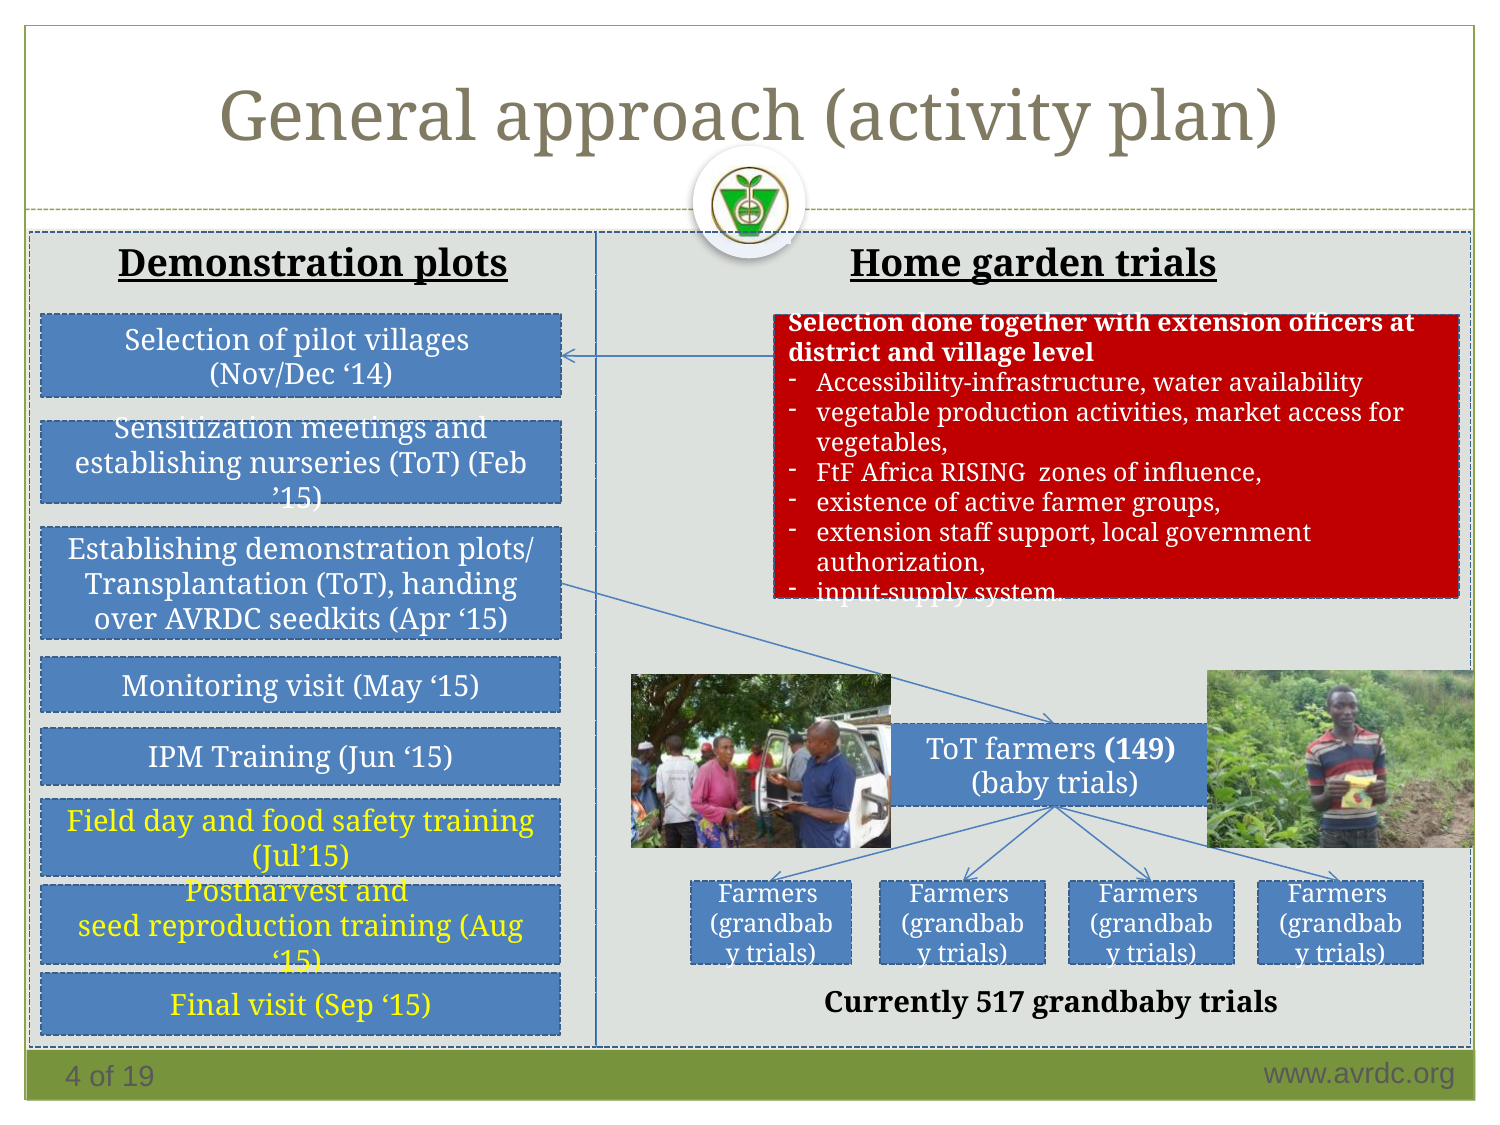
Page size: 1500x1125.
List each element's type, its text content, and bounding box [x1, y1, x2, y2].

text_box Farmers (grandbaby trials) [1068, 891, 1235, 965]
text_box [1054, 806, 1341, 882]
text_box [768, 806, 959, 882]
picture [1207, 669, 1474, 848]
text_box Selection of pilot villages (Nov/Dec ‘14) [40, 313, 562, 398]
text_box Field day and food safety training (Jul’15) [40, 798, 561, 877]
text_box Final visit (Sep ‘15) [40, 972, 561, 1036]
text_box Sensitization meetings and establishing nurseries (ToT) (Feb ’15) [40, 420, 562, 504]
text_box Farmers (grandbaby trials) [690, 880, 852, 965]
text_box Monitoring visit (May ‘15) [40, 656, 553, 713]
picture [711, 165, 791, 231]
text_box Farmers (grandbaby trials) [1257, 880, 1424, 965]
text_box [962, 806, 1049, 882]
text_box ToT farmers (149) (baby trials) [897, 723, 1200, 803]
text_box Selection done together with extension officers at district and village level Accessibility-infrastructure, water availability vegetable production activities, market access for vegetables, FtF Africa RISING zones of influence, existence of active farmer groups, extension staff support, local government authorization, input-supply system. [773, 314, 1460, 599]
text_box Home garden trials [601, 733, 1471, 1048]
text_box Demonstration plots [29, 231, 595, 1048]
text_box Establishing demonstration plots/ Transplantation (ToT), handing over AVRDC seedkits (Apr ‘15) [40, 526, 562, 640]
text_box Farmers (grandbaby trials) [879, 891, 1046, 965]
picture [631, 674, 892, 848]
title General approach (activity plan) [49, 37, 1450, 162]
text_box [560, 582, 1056, 724]
text_box Postharvest and seed reproduction training (Aug ‘15) [40, 884, 561, 965]
text_box Currently 517 grandbaby trials [773, 975, 1329, 1026]
slide_number 4 of 19 [50, 1049, 450, 1100]
text_box IPM Training (Jun ‘15) [40, 727, 561, 786]
text_box Home garden trials [597, 231, 1471, 723]
